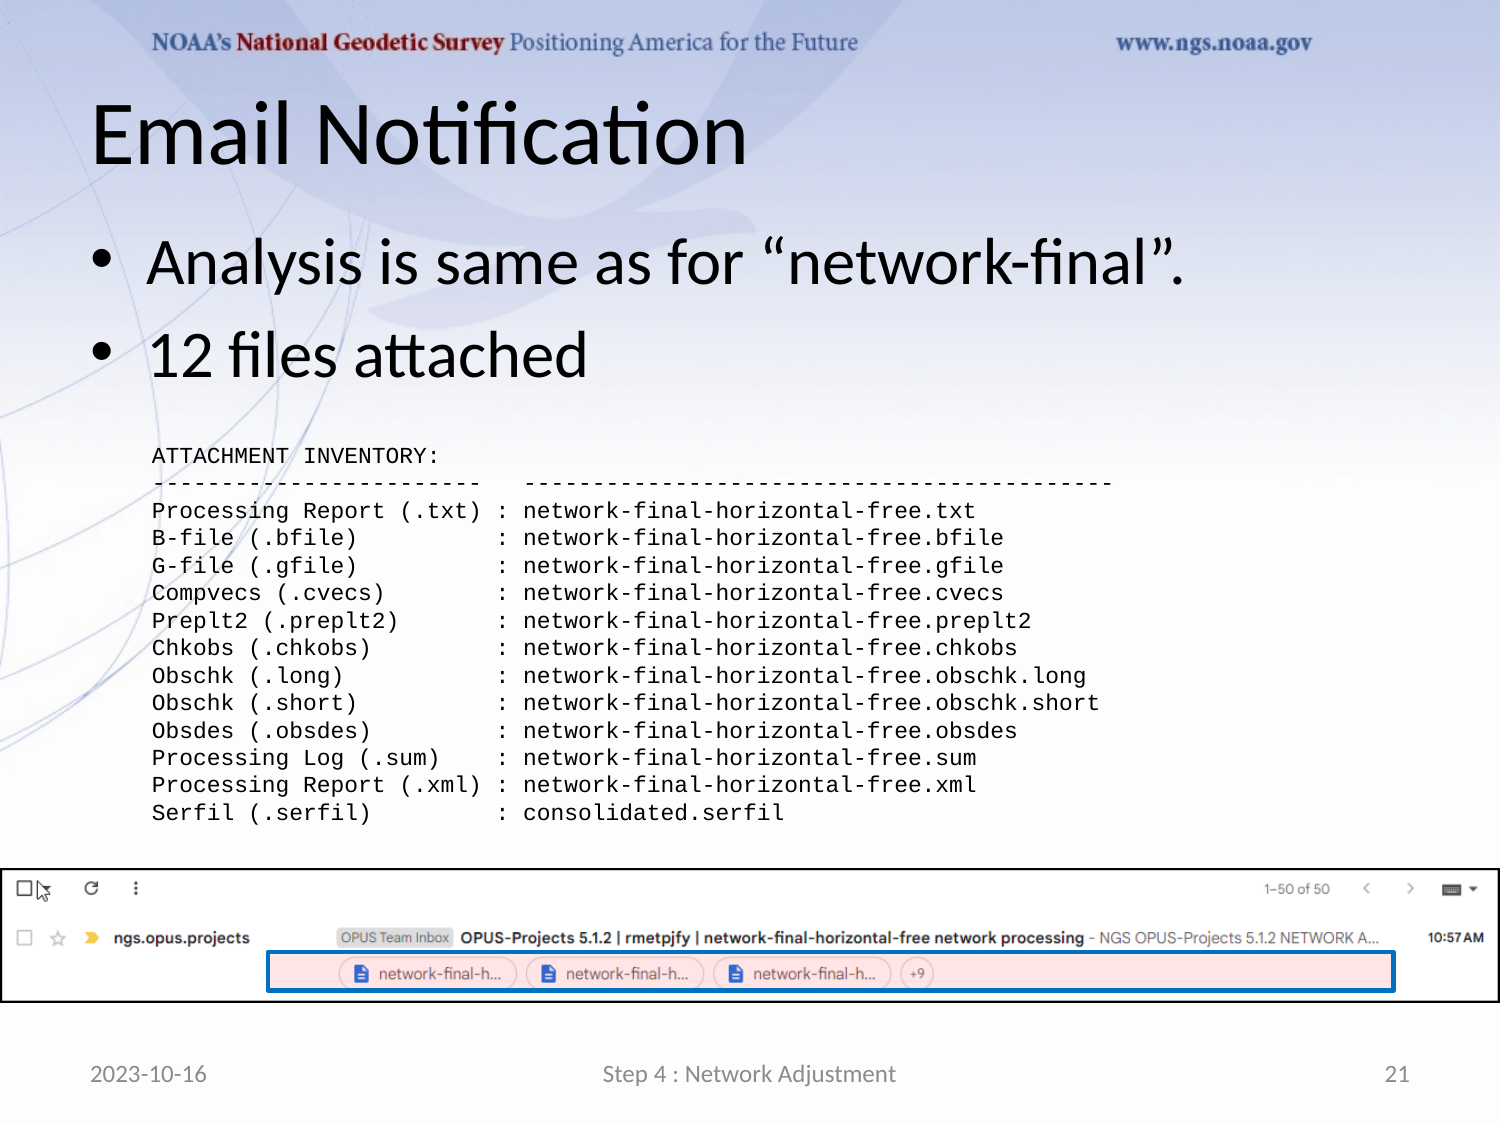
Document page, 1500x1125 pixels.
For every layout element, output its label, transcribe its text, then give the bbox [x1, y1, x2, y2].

text_box ATTACHMENT INVENTORY: ------------------------ ------------------------------------------- Processing Report (.txt) : network-final-horizontal-free.txt B-file (.bfile) : network-final-horizontal-free.bfile G-file (.gfile) : network-final-horizontal-free.gfile Compvecs (.cvecs) : network-final-horizontal-free.cvecs Preplt2 (.preplt2) : network-final-horizontal-free.preplt2 Chkobs (.chkobs) : network-final-horizontal-free.chkobs Obschk (.long) : network-final-horizontal-free.obschk.long Obschk (.short) : network-final-horizontal-free.obschk.short Obsdes (.obsdes) : network-final-horizontal-free.obsdes Processing Log (.sum) : network-final-horizontal-free.sum Processing Report (.xml) : network-final-horizontal-free.xml Serfil (.serfil) : consolidated.serfil [137, 433, 1139, 833]
footer Step 4 : Network Adjustment [512, 1042, 988, 1103]
list Analysis is same as for “network-final”. 12 files attached [74, 209, 1426, 404]
slide_number 21 [1074, 1042, 1425, 1103]
title Email Notification [74, 74, 1426, 181]
picture [0, 0, 1500, 1125]
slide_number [75, 1042, 425, 1103]
